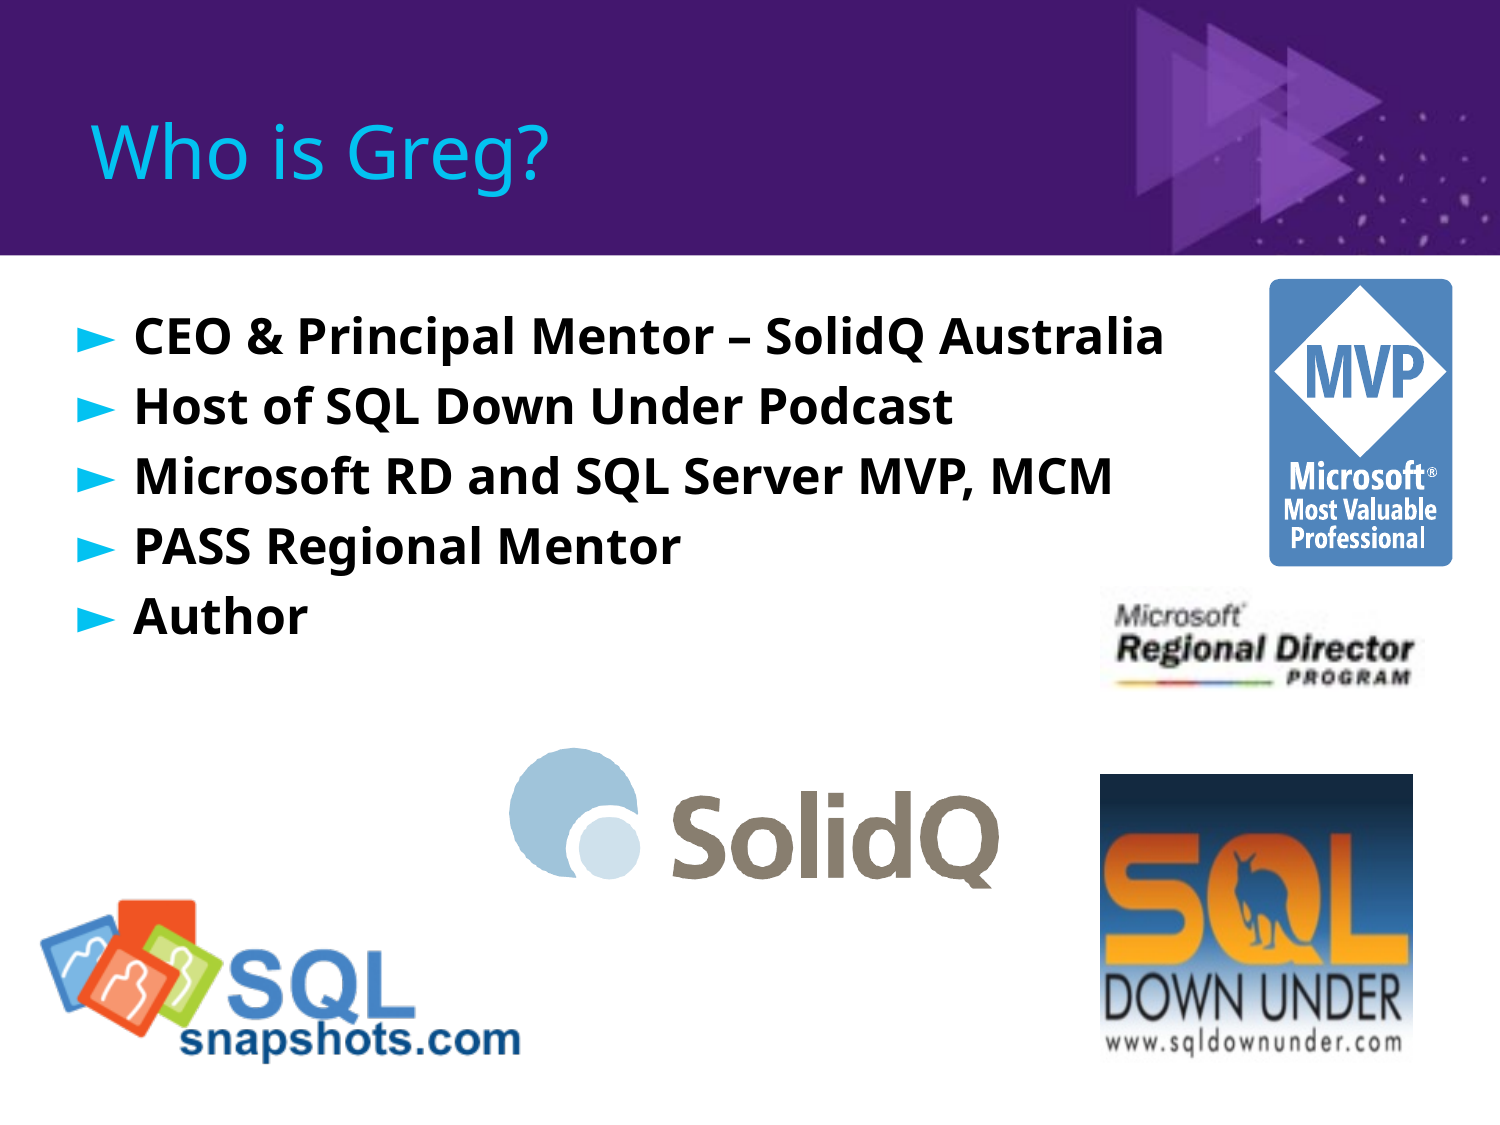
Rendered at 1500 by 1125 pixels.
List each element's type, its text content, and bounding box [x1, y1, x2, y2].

title Who is Greg? [75, 56, 1425, 244]
picture [1099, 586, 1426, 712]
picture [1099, 774, 1413, 1088]
picture [17, 741, 1004, 1072]
picture [0, 0, 1500, 255]
picture [1269, 278, 1453, 567]
list CEO & Principal Mentor – SolidQ Australia Host of SQL Down Under Podcast Microsoft RD and SQL Server MVP, MCM PASS Regional Mentor Author [62, 296, 1413, 929]
